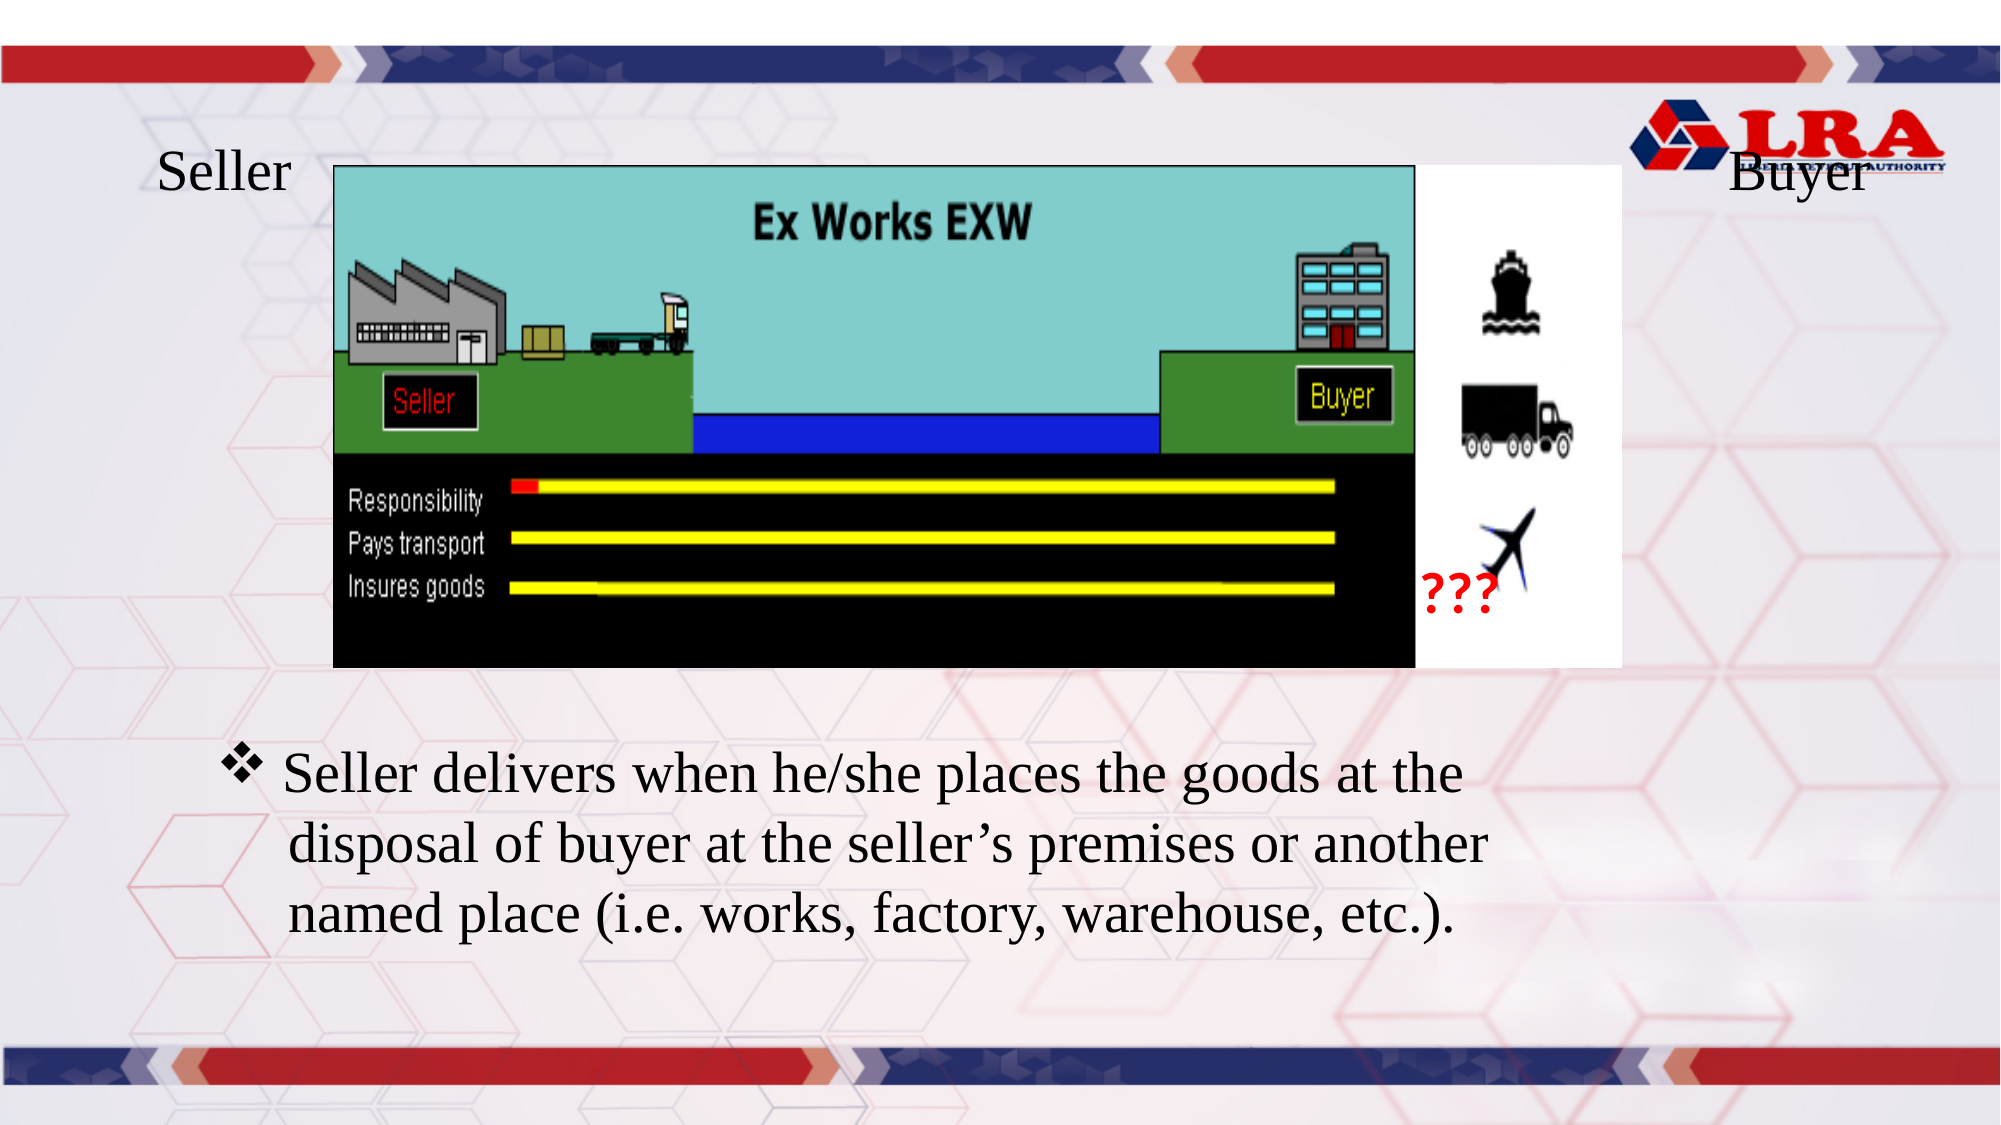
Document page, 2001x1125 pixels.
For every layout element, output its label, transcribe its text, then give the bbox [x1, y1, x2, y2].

text_box Seller delivers when he/she places the goods at the disposal of buyer at the seller’s premises or another named place (i.e. works, factory, warehouse, etc.). [201, 727, 1715, 997]
picture [0, 0, 2001, 1125]
list Seller Buyer [141, 133, 1953, 1048]
